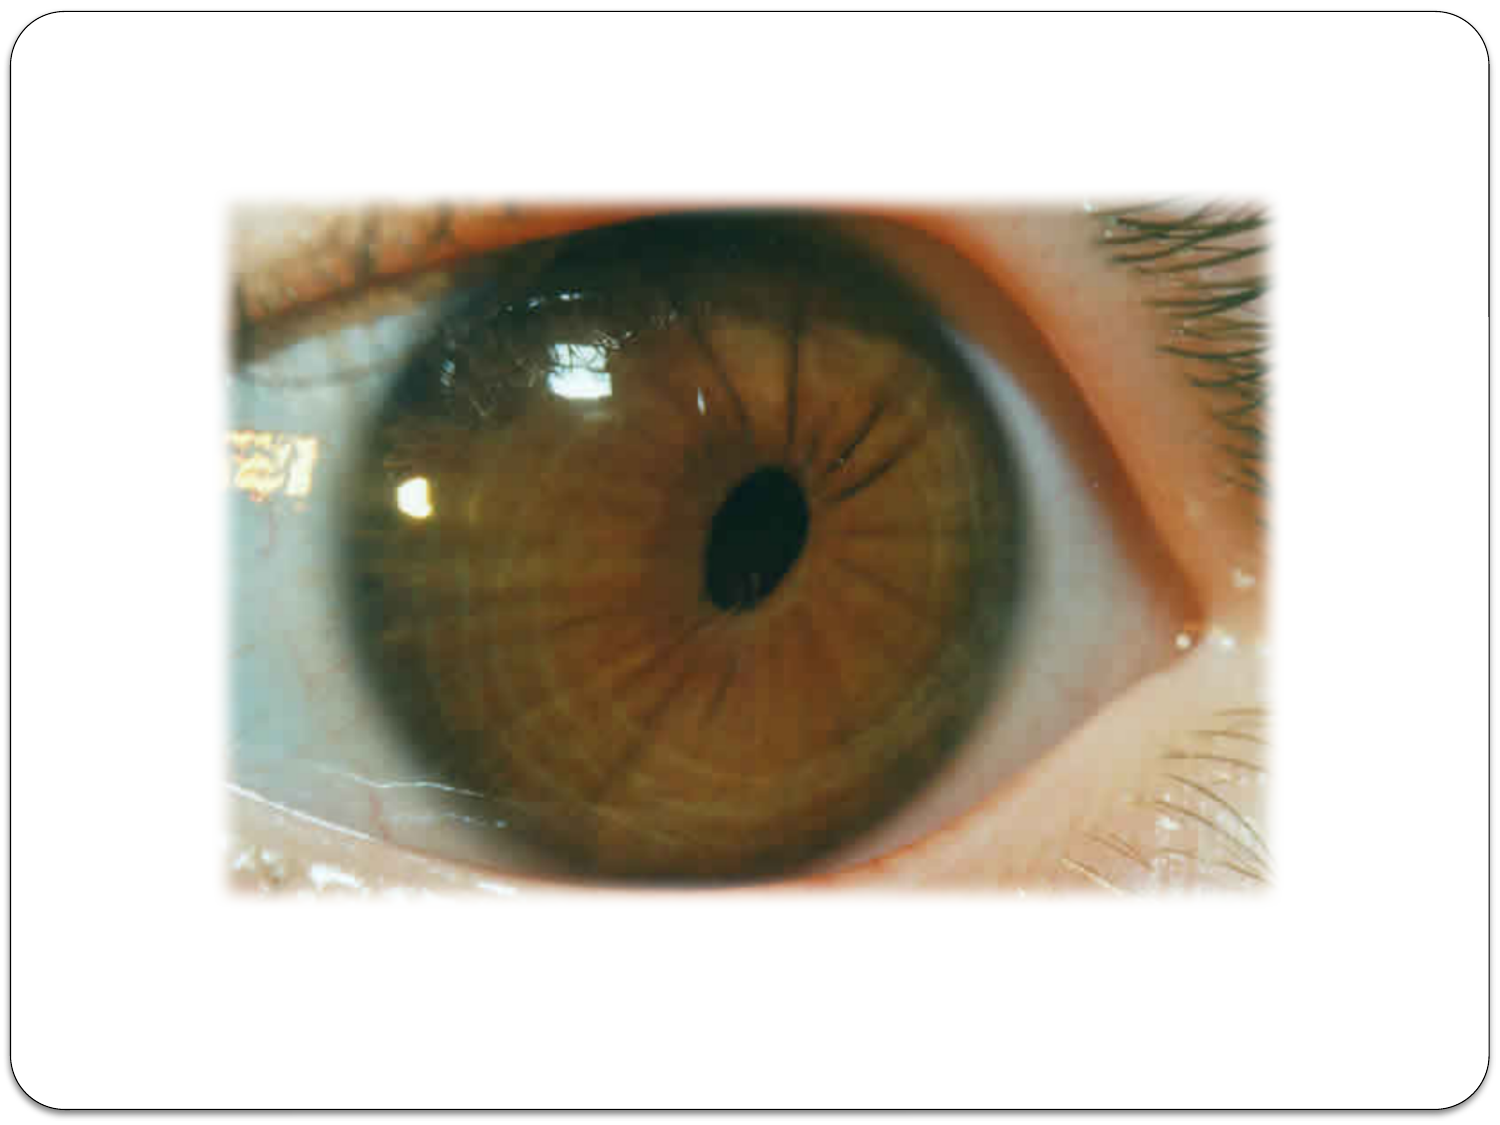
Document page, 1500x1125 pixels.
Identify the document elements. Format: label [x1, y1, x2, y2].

picture [212, 187, 1284, 909]
